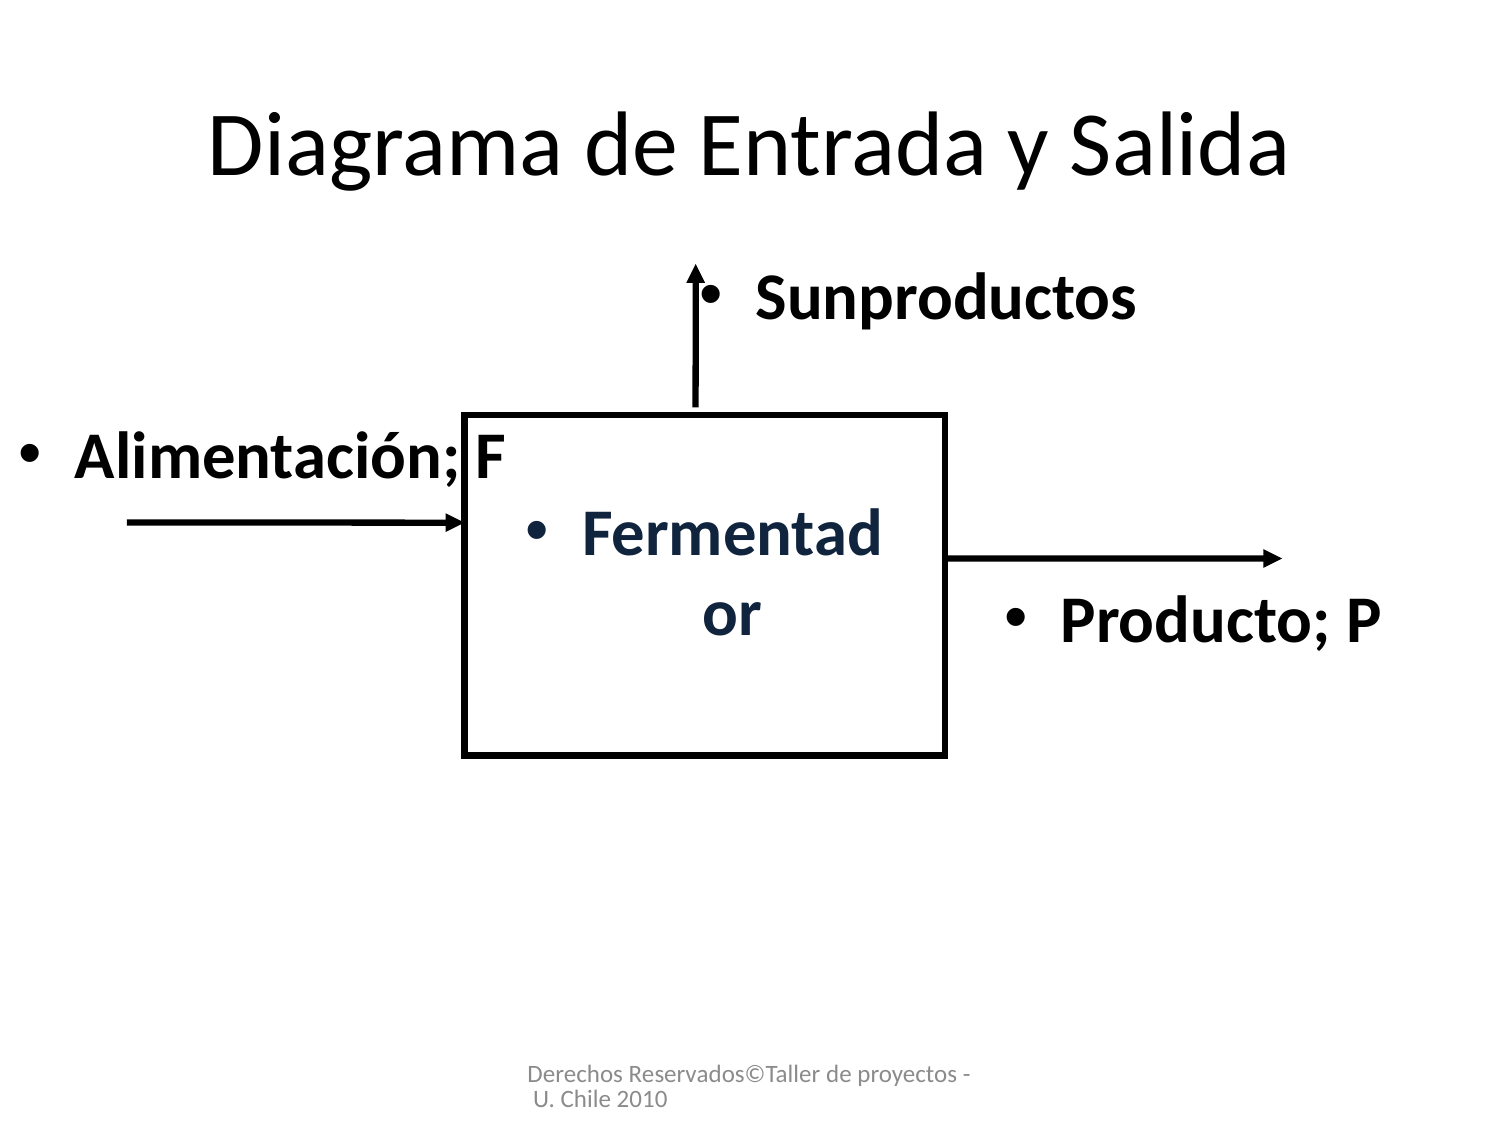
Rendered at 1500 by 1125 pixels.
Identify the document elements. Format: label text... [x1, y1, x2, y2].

title Diagrama de Entrada y Salida [75, 45, 1425, 233]
footer Derechos Reservados©Taller de proyectos - U. Chile 2010 [512, 1042, 988, 1103]
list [74, 262, 1426, 980]
